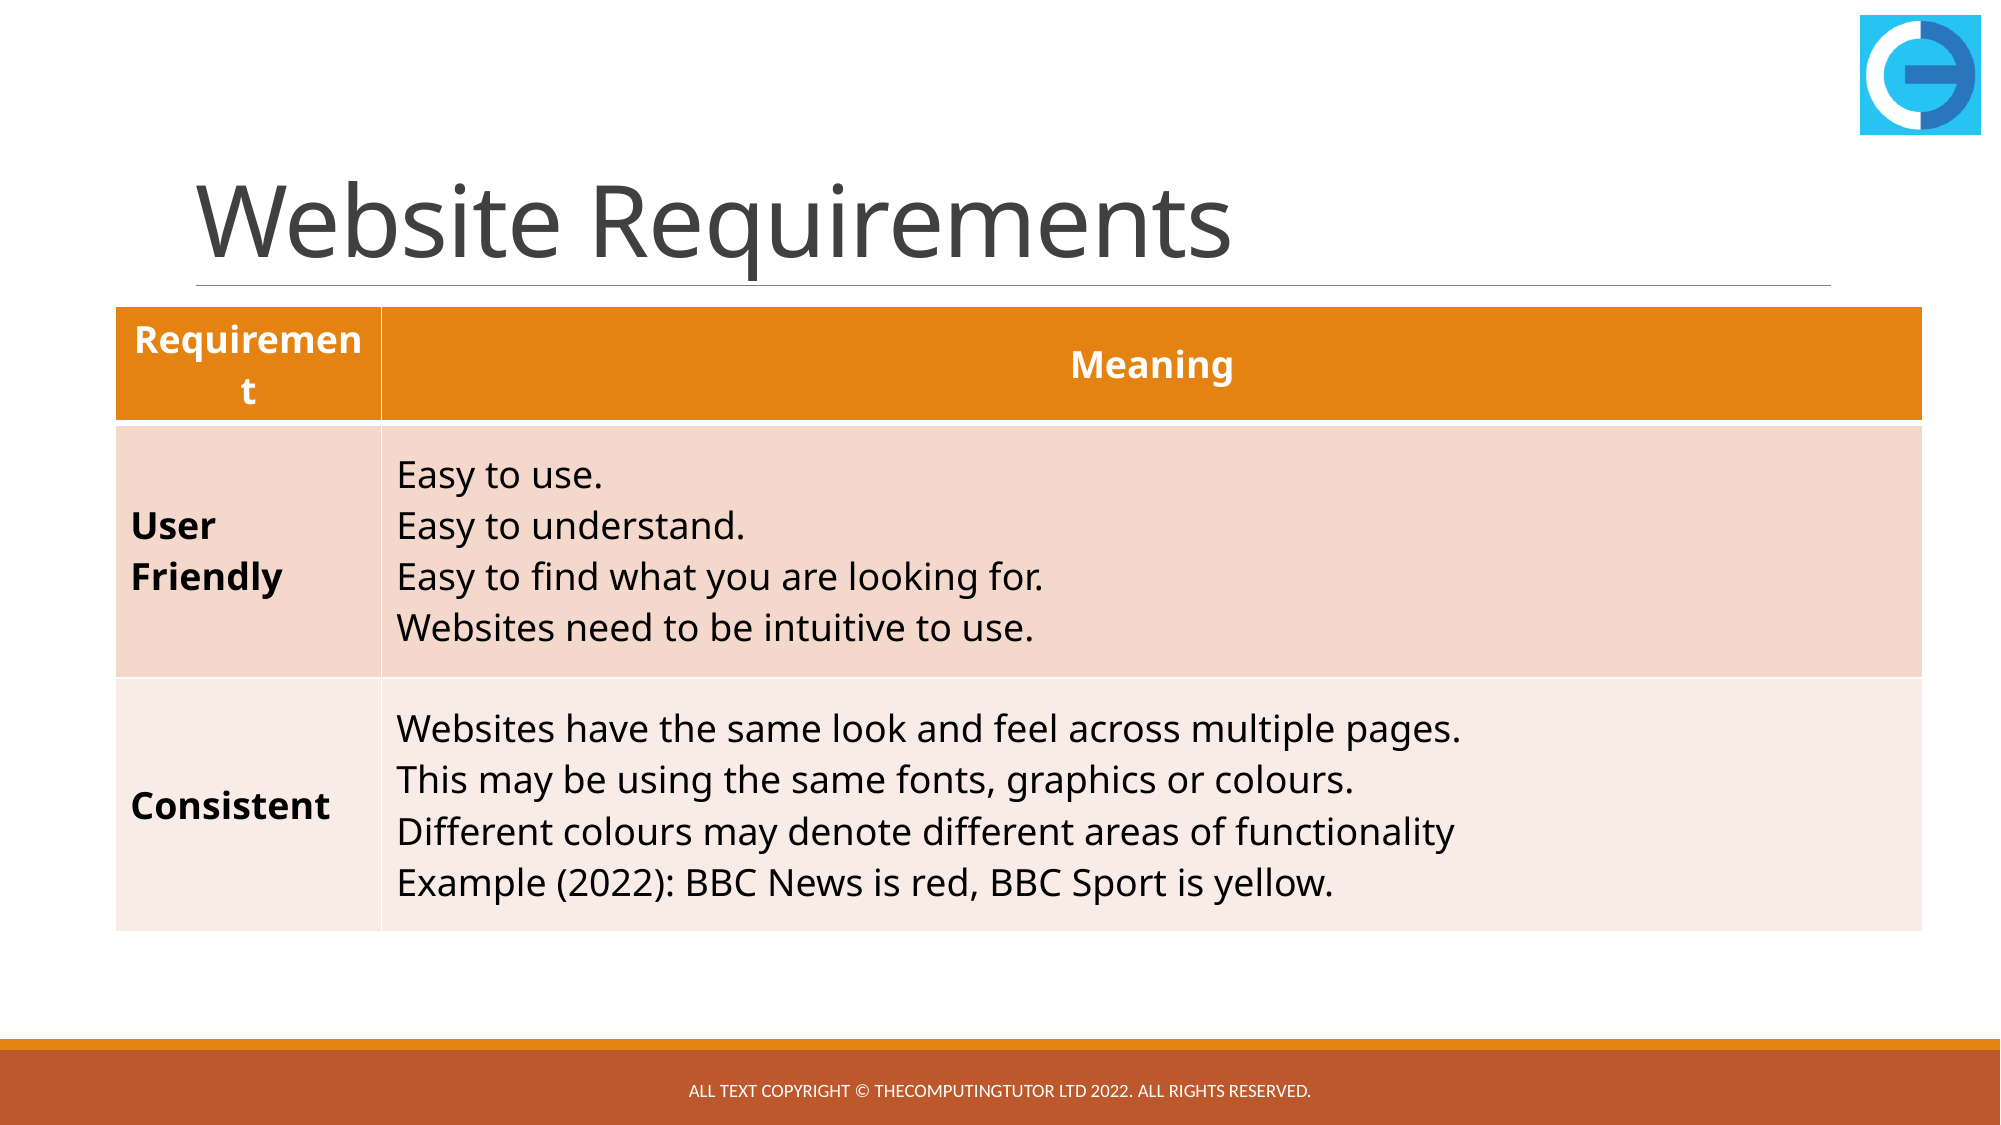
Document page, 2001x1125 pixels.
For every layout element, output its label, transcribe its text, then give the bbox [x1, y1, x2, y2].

table_cell Consistent [116, 679, 381, 931]
picture [1860, 15, 1981, 135]
table_header Meaning [382, 307, 1922, 420]
table_header Requirement [116, 307, 381, 420]
table_cell Websites have the same look and feel across multiple pages. This may be using the same fonts, graphics or colours. Different colours may denote different areas of functionality Example (2022): BBC News is red, BBC Sport is yellow. [382, 679, 1922, 931]
table_cell User Friendly [116, 426, 381, 677]
title Website Requirements [180, 47, 1830, 285]
footer All text copyright © TheComputingTutor Ltd 2022. All rights Reserved. [604, 1059, 1396, 1120]
table_cell Easy to use. Easy to understand. Easy to find what you are looking for. Websites need to be intuitive to use. [382, 426, 1922, 677]
